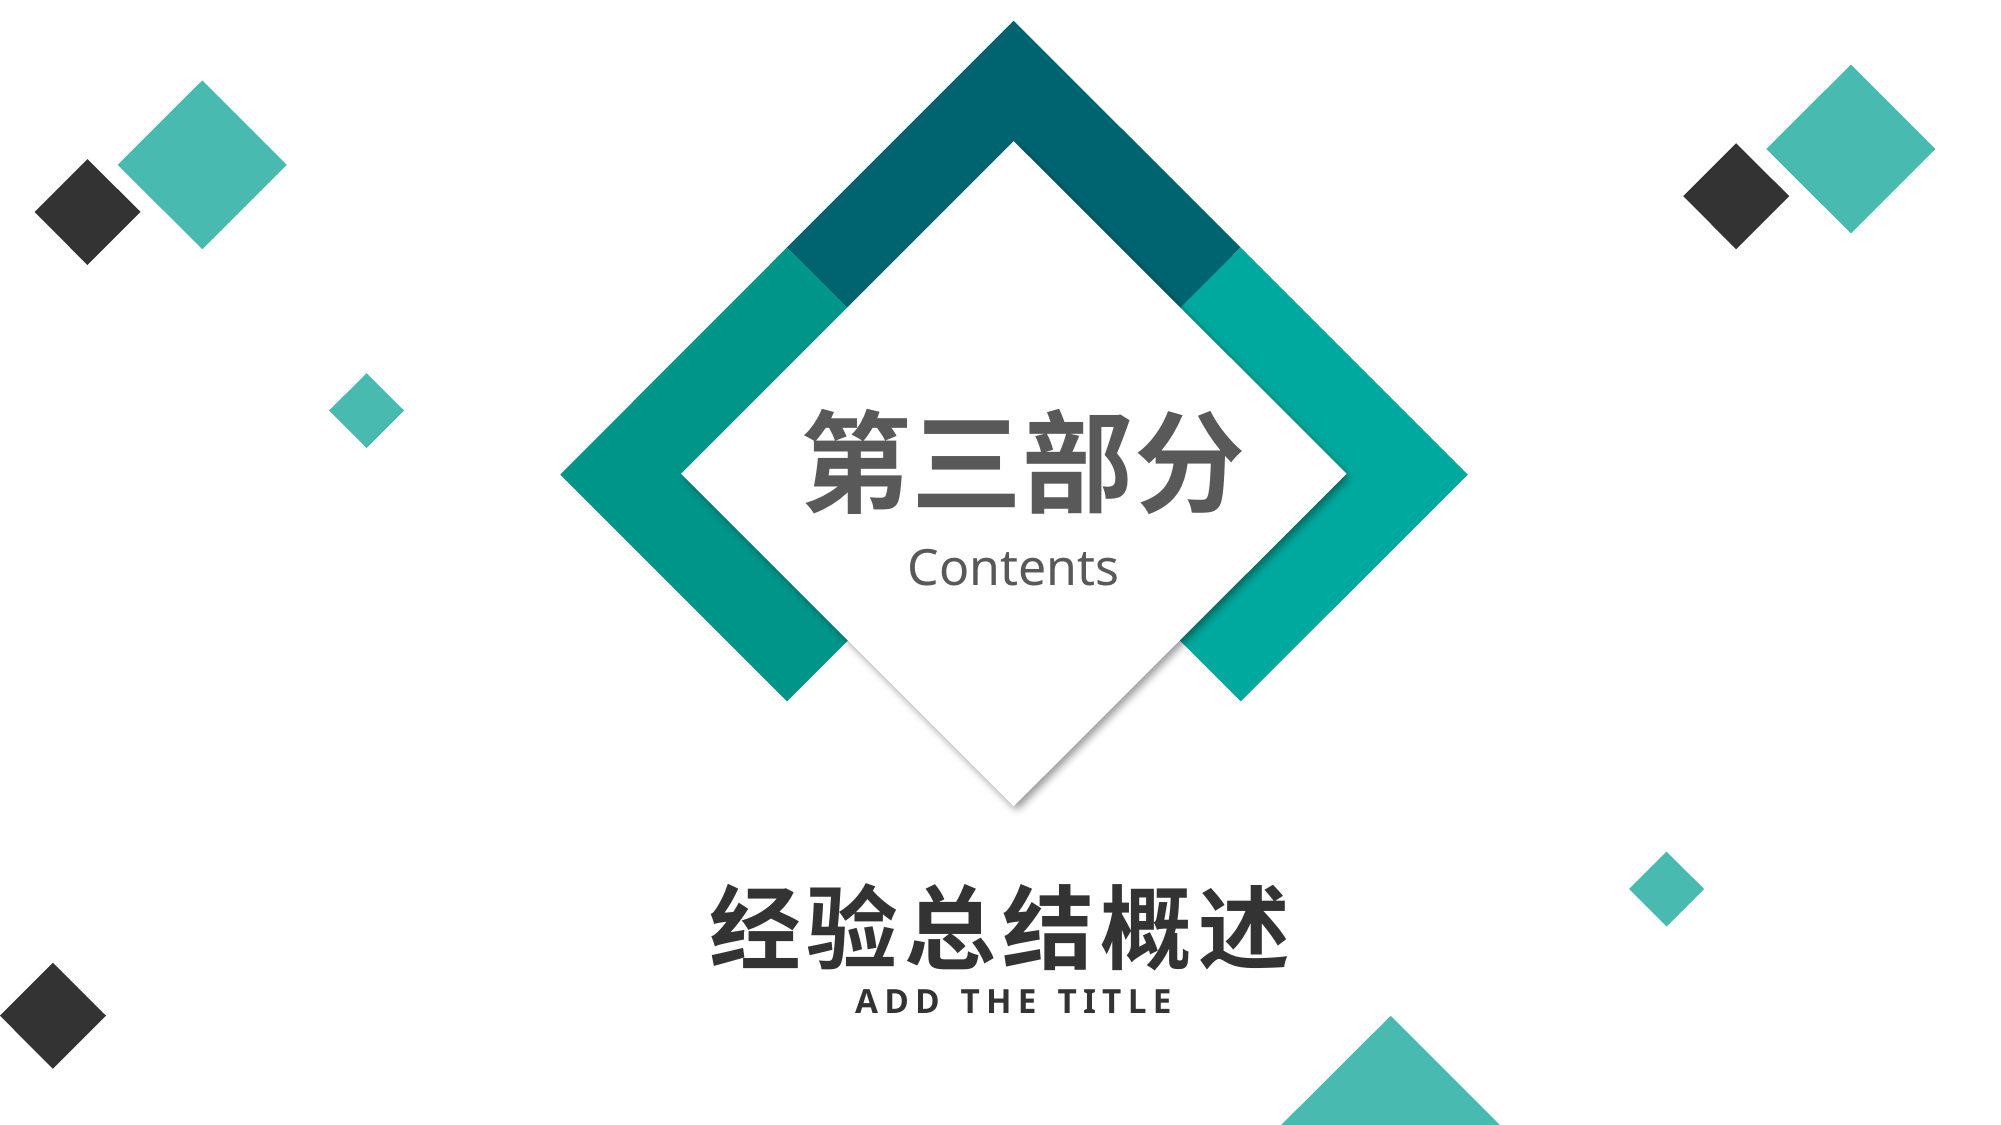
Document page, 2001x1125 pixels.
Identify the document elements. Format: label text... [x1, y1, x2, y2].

text_box [1766, 64, 1936, 234]
text_box [117, 80, 287, 250]
text_box [1683, 143, 1790, 250]
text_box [621, 0, 1407, 868]
text_box [0, 962, 106, 1069]
text_box [1629, 851, 1705, 927]
text_box [329, 373, 405, 449]
text_box 经验总结概述 ADD THE TITLE [625, 868, 1402, 1028]
text_box [34, 159, 141, 266]
text_box [1281, 1015, 1500, 1125]
